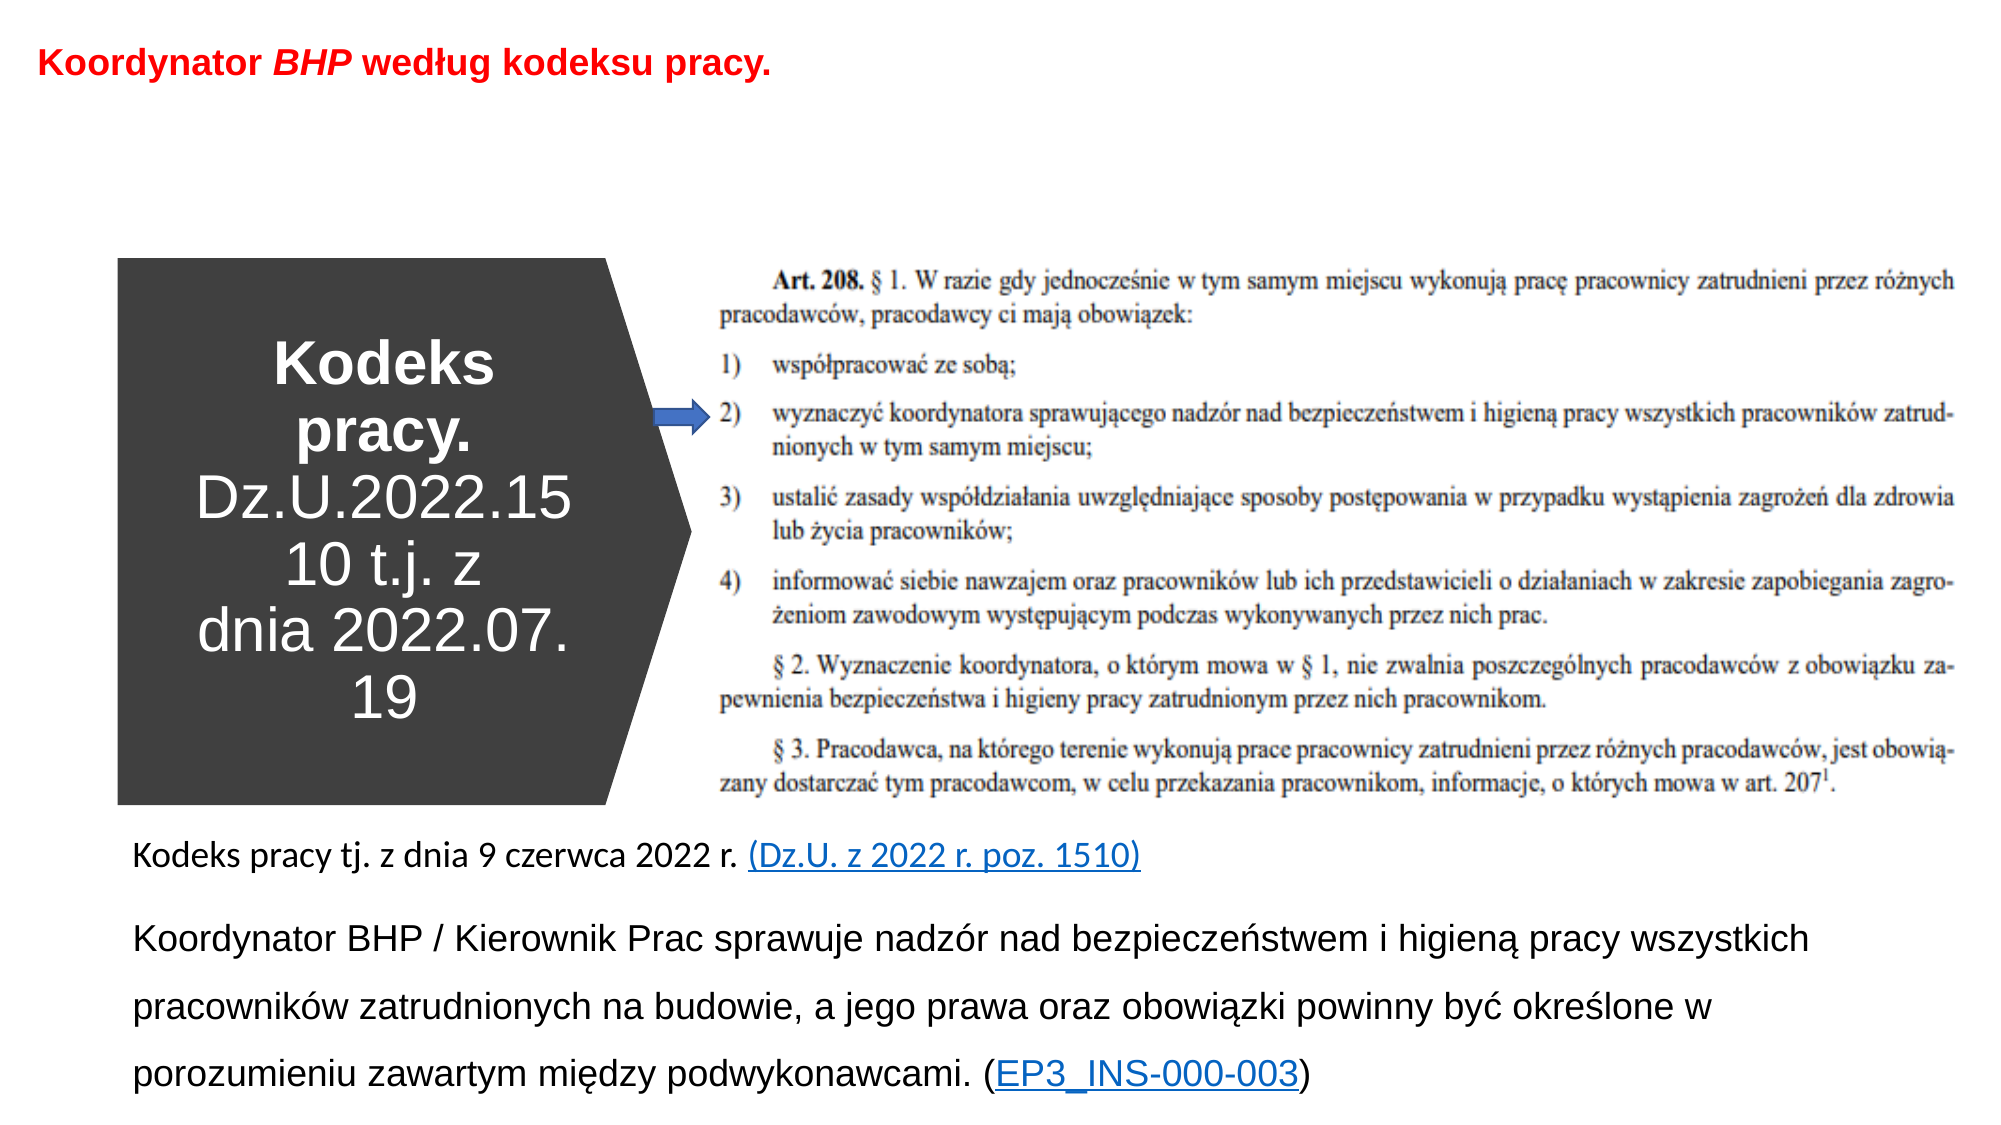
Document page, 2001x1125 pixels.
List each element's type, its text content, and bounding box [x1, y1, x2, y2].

text_box Kodeks pracy. Dz.U.2022.1510 t.j. z dnia 2022.07.19 [168, 322, 601, 741]
text_box Koordynator BHP według kodeksu pracy. [22, 27, 1023, 91]
picture [672, 258, 2000, 815]
text_box Koordynator BHP / Kierownik Prac sprawuje nadzór nad bezpieczeństwem i higieną pracy wszystkich pracowników zatrudnionych na budowie, a jego prawa oraz obowiązki powinny być określone w porozumieniu zawartym między podwykonawcami. (EP3_INS-000-003) [117, 884, 1834, 1102]
text_box [652, 407, 672, 427]
text_box [116, 257, 672, 807]
text_box Kodeks pracy tj. z dnia 9 czerwca 2022 r. (Dz.U. z 2022 r. poz. 1510) [117, 822, 1988, 883]
